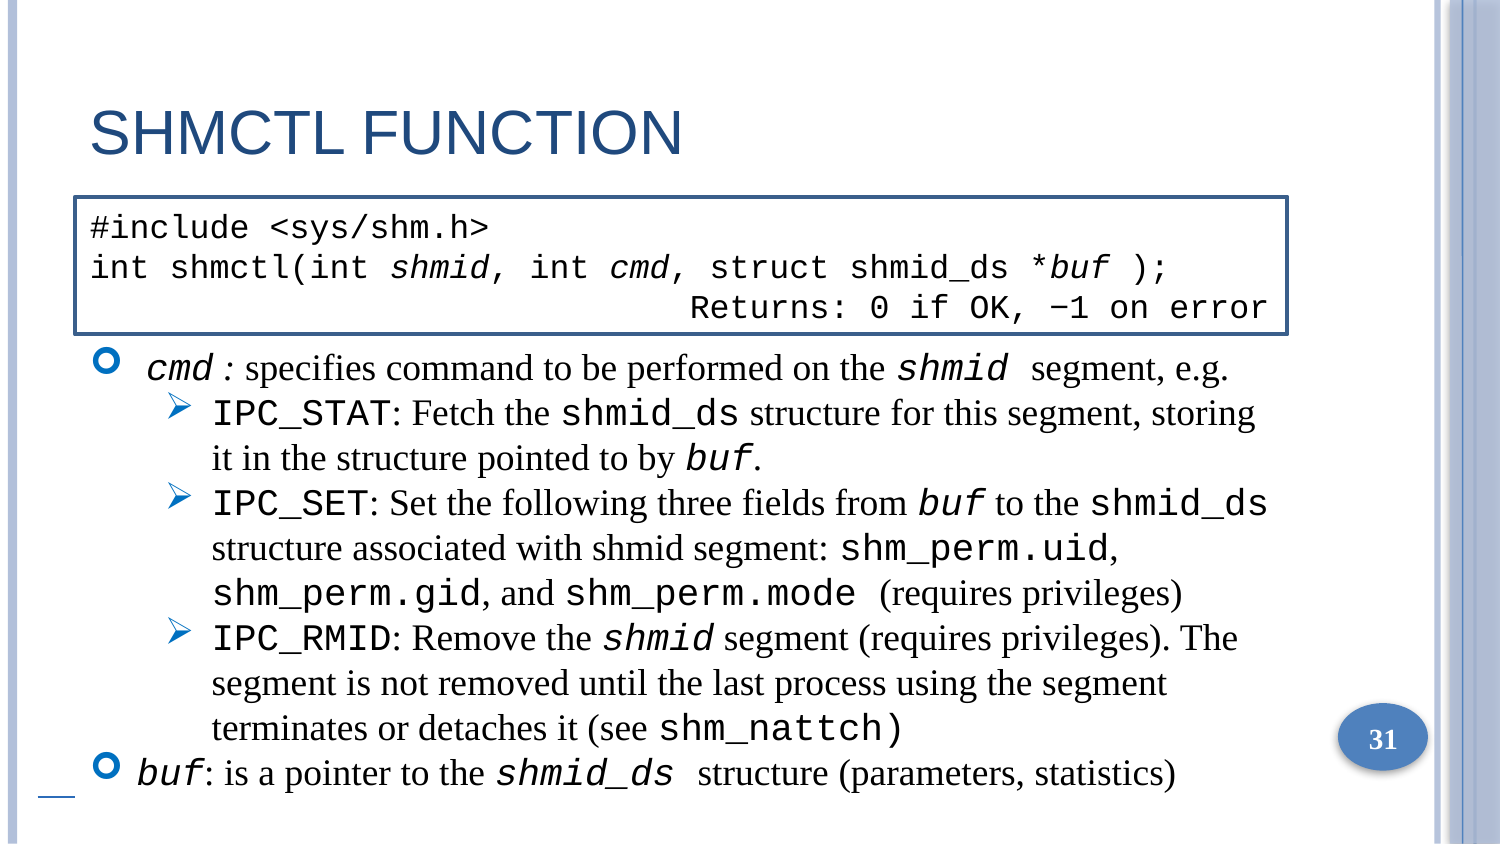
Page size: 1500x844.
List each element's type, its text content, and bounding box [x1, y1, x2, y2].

text_box cmd : specifies command to be performed on the shmid segment, e.g. IPC_STAT: Fetch the shmid_ds structure for this segment, storing it in the structure pointed to by buf. IPC_SET: Set the following three fields from buf to the shmid_ds structure associated with shmid segment: shm_perm.uid, shm_perm.gid, and shm_perm.mode (requires privileges) IPC_RMID: Remove the shmid segment (requires privileges). The segment is not removed until the last process using the segment terminates or detaches it (see shm_nattch) buf: is a pointer to the shmid_ds structure (parameters, statistics) [75, 335, 1300, 844]
title SHMCTL Function [75, 33, 1300, 175]
text_box #include <sys/shm.h> int shmctl(int shmid, int cmd, struct shmid_ds *buf ); Returns: 0 if OK, −1 on error [73, 195, 1289, 336]
slide_number 31 [1333, 705, 1434, 770]
